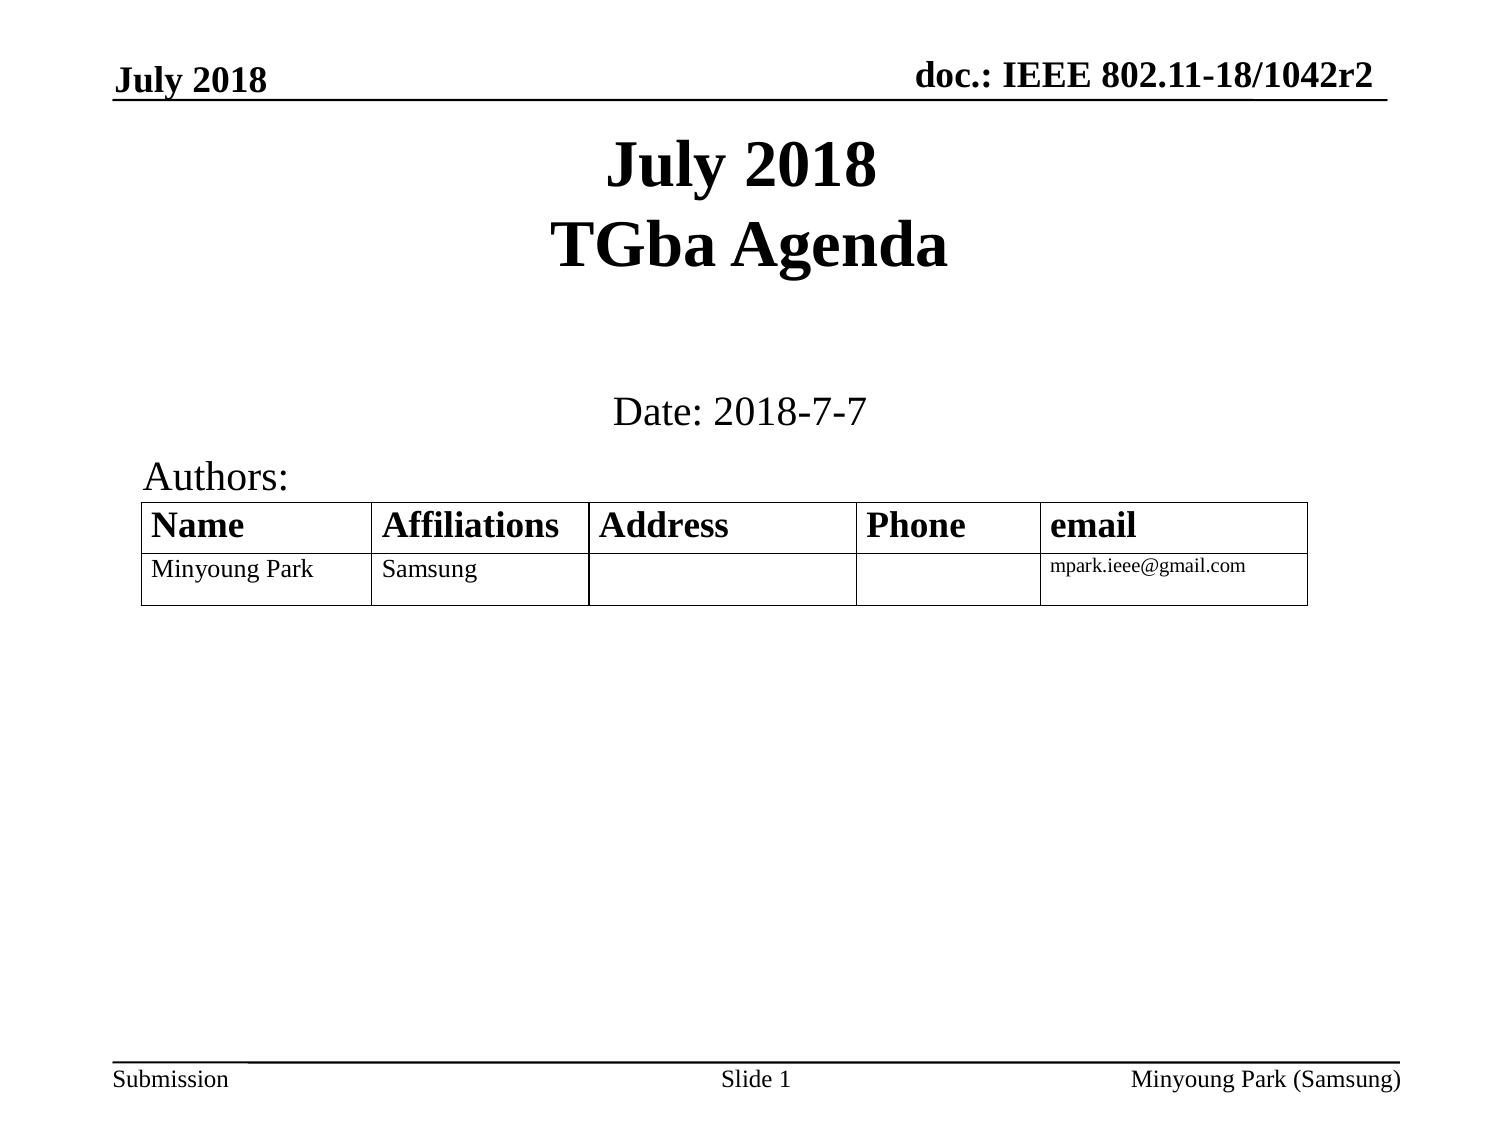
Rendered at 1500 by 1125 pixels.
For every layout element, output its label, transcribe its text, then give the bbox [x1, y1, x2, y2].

text_box Date: 2018-7-7 [102, 376, 1378, 442]
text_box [127, 501, 1335, 944]
text_box Authors: [127, 441, 366, 501]
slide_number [114, 54, 335, 101]
footer Minyoung Park (Samsung) [949, 1061, 1402, 1093]
slide_number Slide 1 [712, 1061, 800, 1093]
title July 2018 TGba Agenda [112, 112, 1388, 288]
